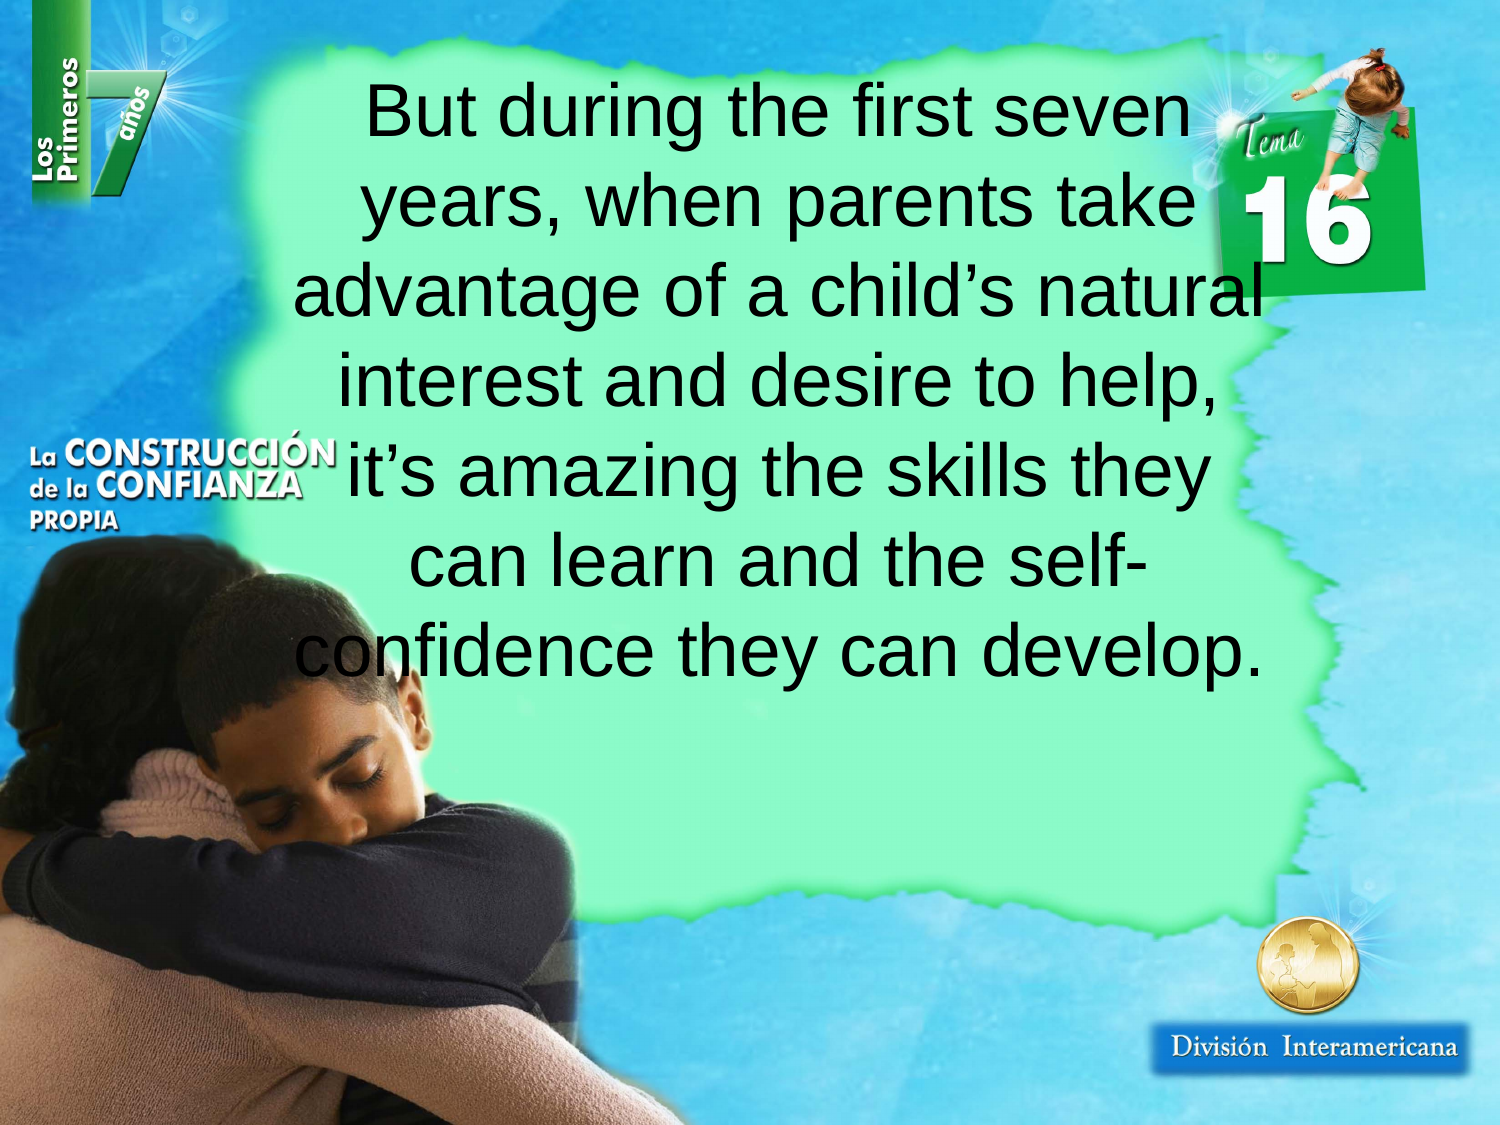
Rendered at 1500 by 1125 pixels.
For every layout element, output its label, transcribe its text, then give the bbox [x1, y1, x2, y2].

picture [0, 0, 1500, 1125]
text_box But during the first seven years, when parents take advantage of a child’s natural interest and desire to help, it’s amazing the skills they can learn and the self-confidence they can develop. [277, 54, 1282, 700]
